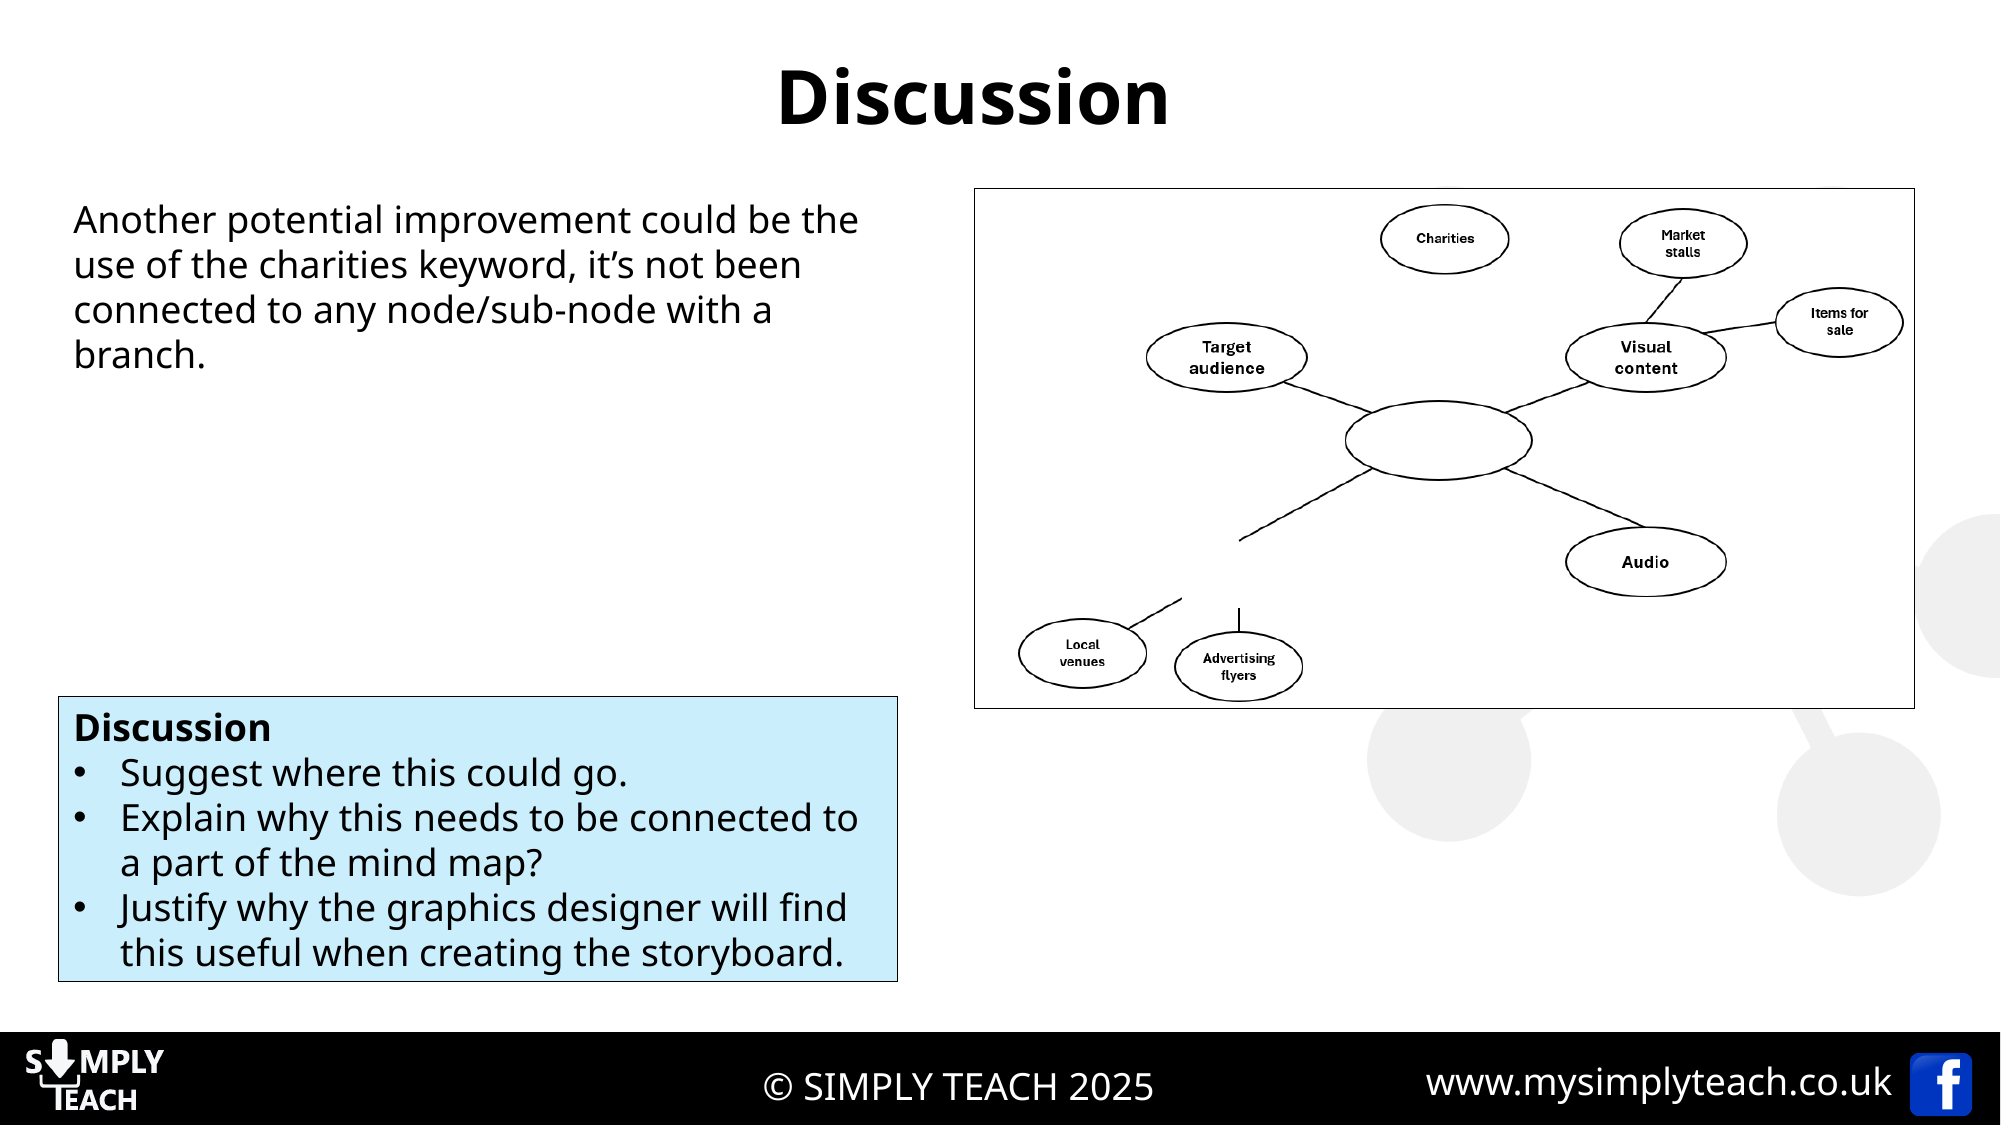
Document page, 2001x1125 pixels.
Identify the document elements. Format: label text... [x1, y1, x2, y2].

picture [973, 188, 1916, 710]
text_box Discussion Suggest where this could go. Explain why this needs to be connected to a part of the mind map? Justify why the graphics designer will find this useful when creating the storyboard. [58, 696, 898, 982]
text_box Discussion [184, 42, 1765, 147]
picture [15, 1033, 182, 1122]
text_box Another potential improvement could be the use of the charities keyword, it’s not been connected to any node/sub-node with a branch. [58, 188, 898, 384]
picture [1907, 1050, 1975, 1119]
